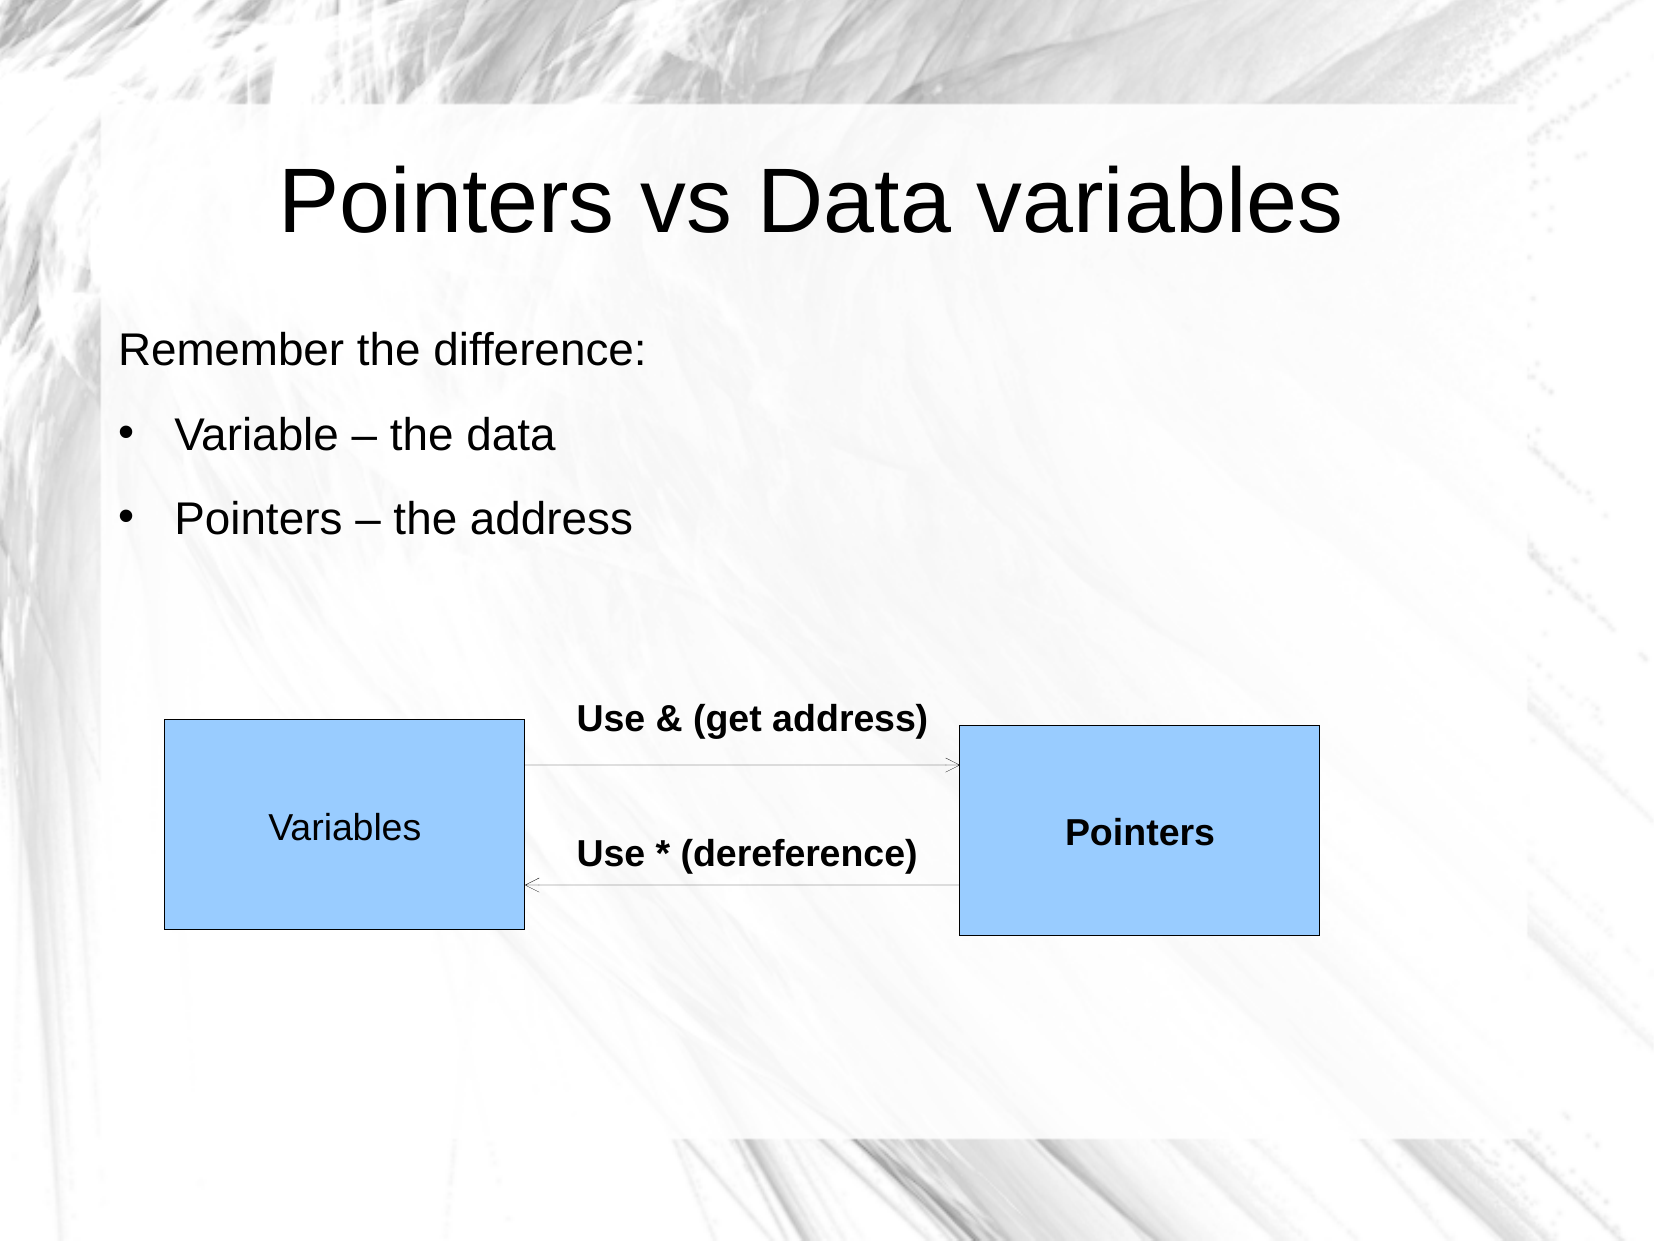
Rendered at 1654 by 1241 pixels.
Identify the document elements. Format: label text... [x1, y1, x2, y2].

text_box [944, 757, 960, 773]
text_box Use & (get address) Use * (dereference) [561, 686, 944, 882]
text_box Variables [164, 719, 525, 930]
text_box [524, 877, 960, 893]
title Pointers vs Data variables [118, 112, 1506, 281]
text_box Pointers [959, 725, 1320, 936]
picture [0, 0, 1654, 1241]
list Remember the difference: Variable – the data Pointers – the address [118, 319, 1571, 1109]
